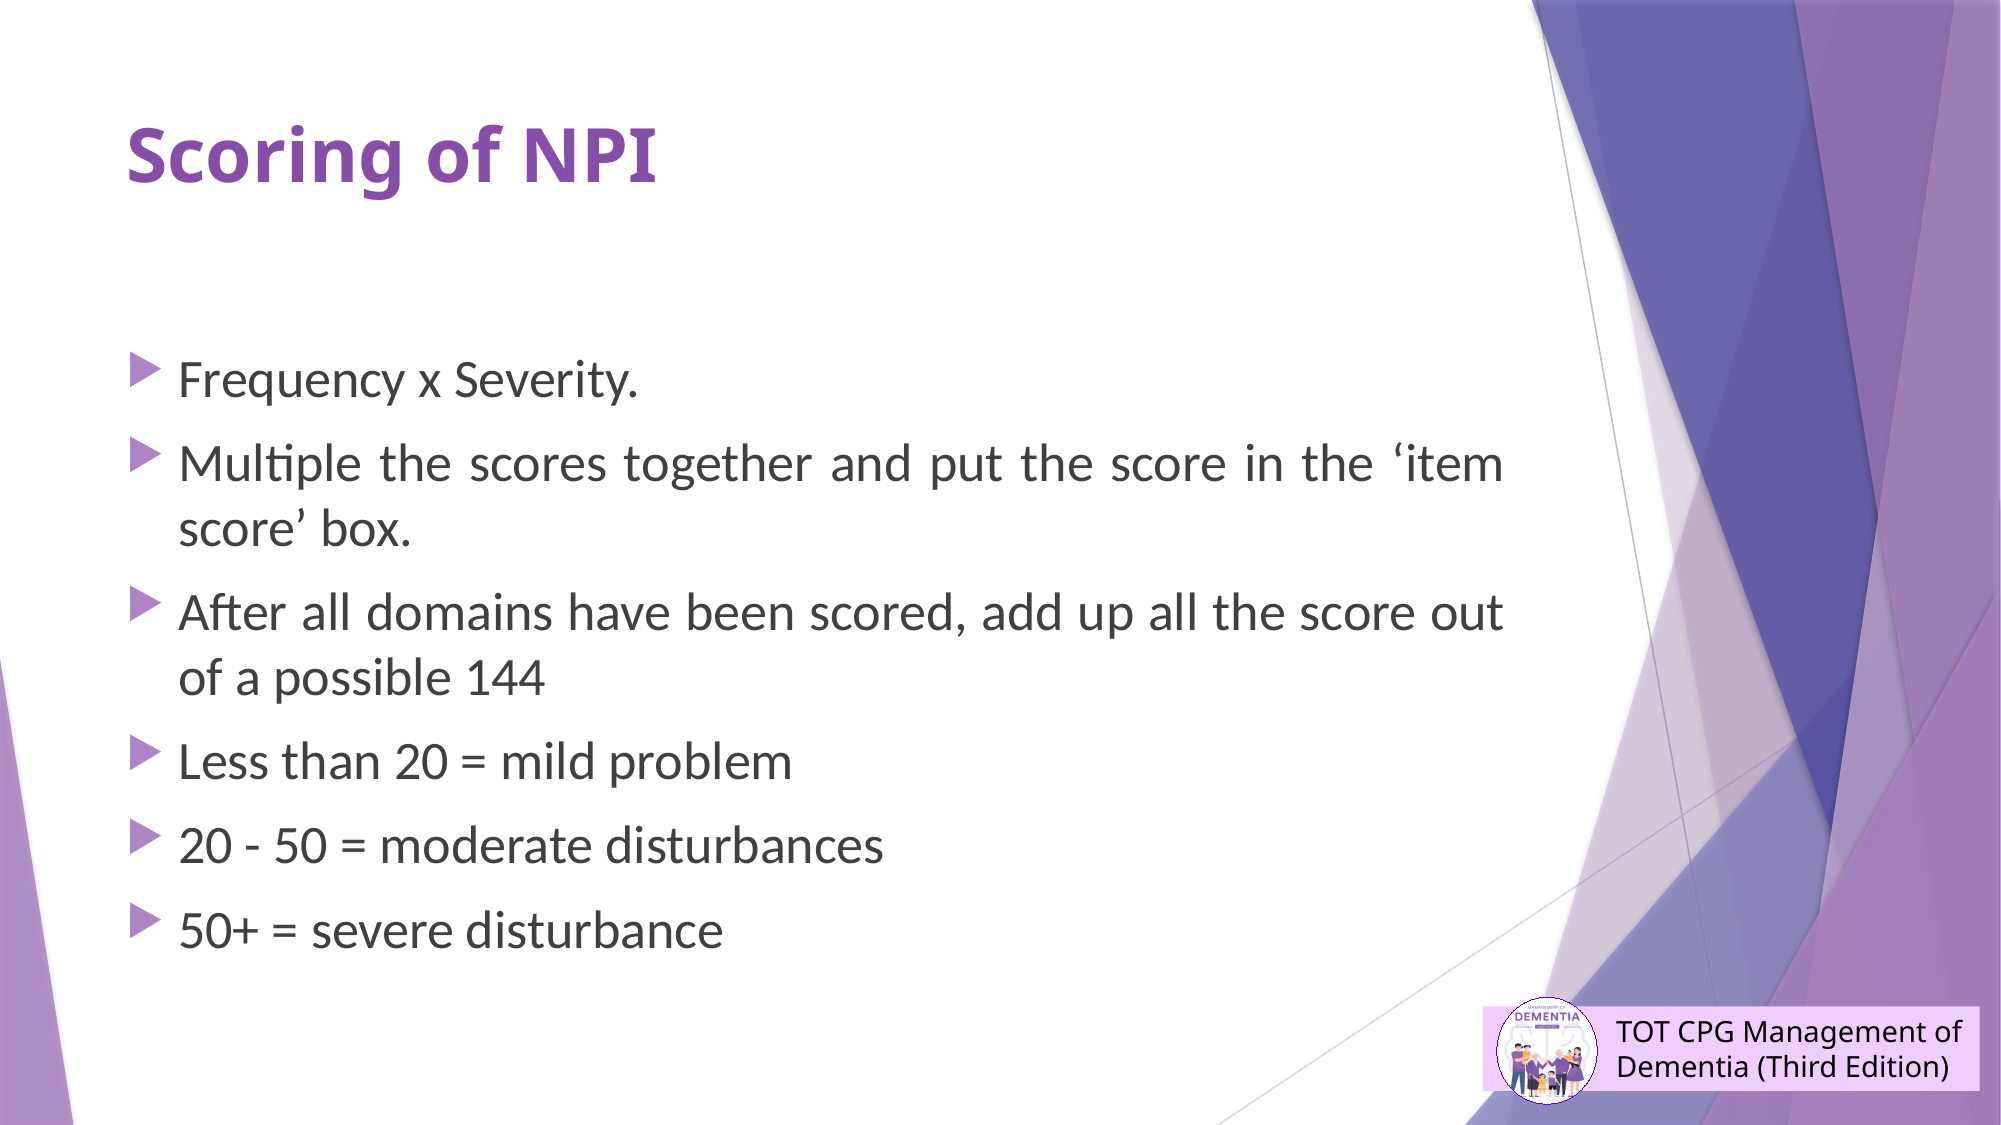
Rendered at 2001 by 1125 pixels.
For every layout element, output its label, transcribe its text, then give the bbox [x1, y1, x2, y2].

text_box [1482, 996, 1981, 1105]
list Frequency x Severity. Multiple the scores together and put the score in the ‘item score’ box. After all domains have been scored, add up all the score out of a possible 144 Less than 20 = mild problem 20 - 50 = moderate disturbances 50+ = severe disturbance [111, 335, 1522, 973]
title Scoring of NPI [111, 99, 1522, 317]
slide_number 16 [1409, 991, 1522, 1051]
